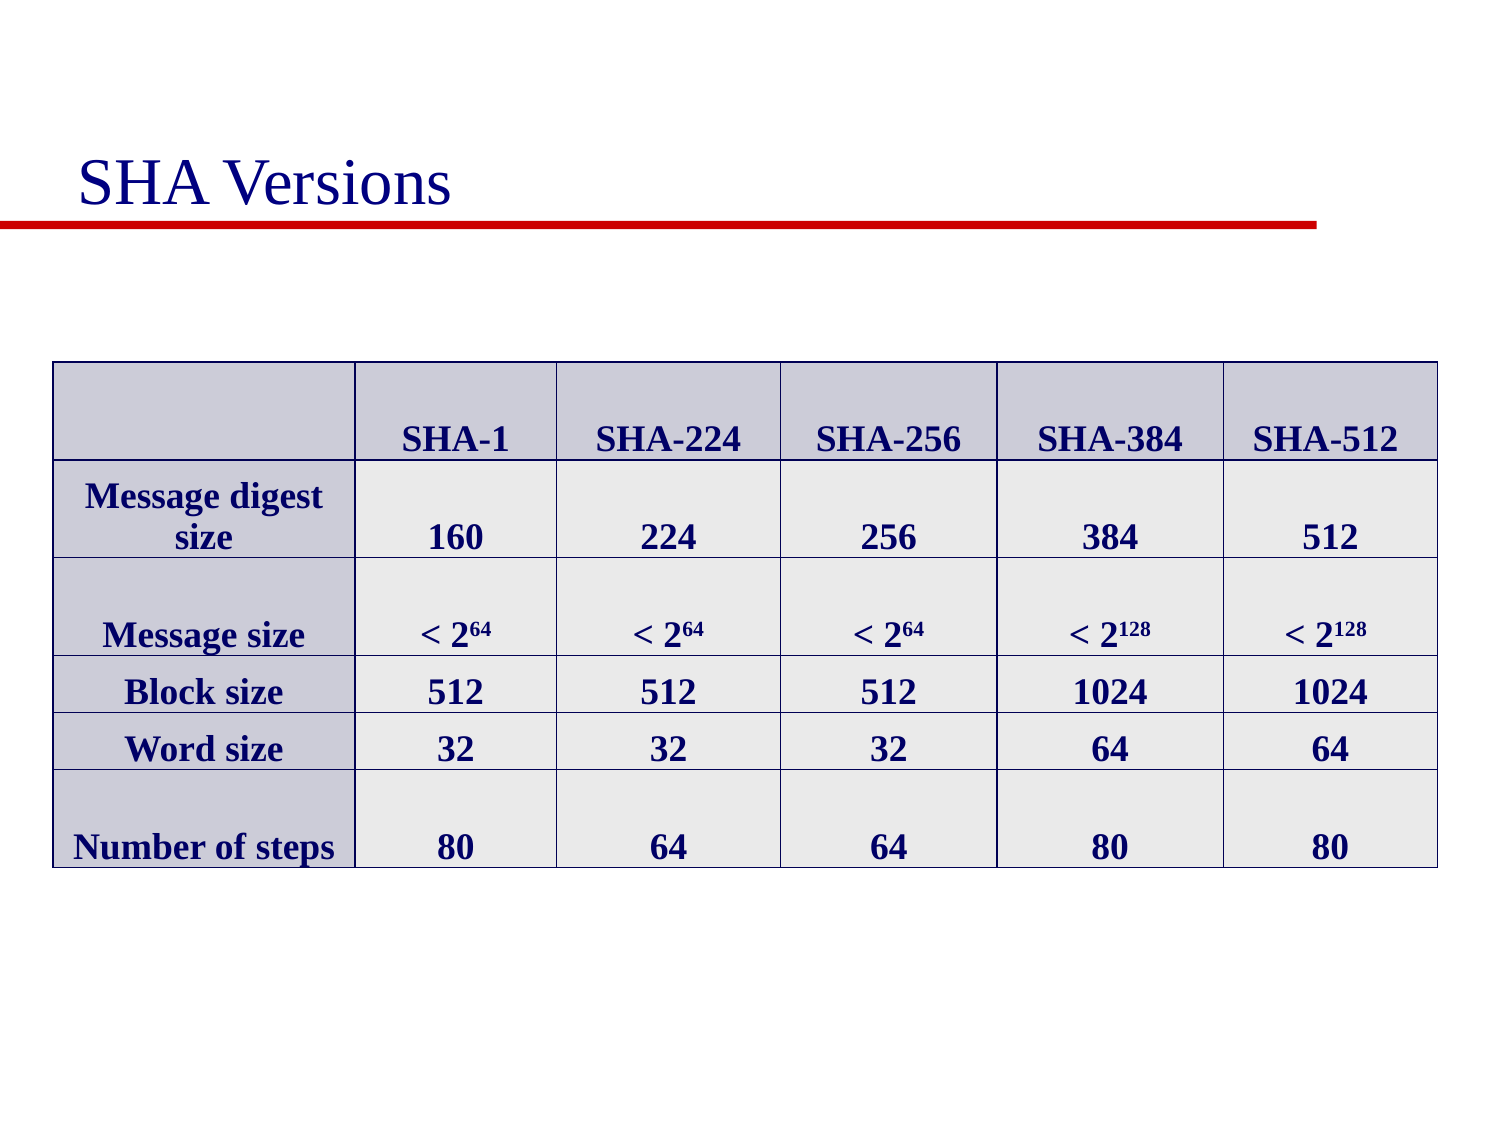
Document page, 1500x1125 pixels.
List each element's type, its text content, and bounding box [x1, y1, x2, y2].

table_cell < 2128 [998, 558, 1223, 655]
table_header SHA-1 [356, 363, 556, 459]
table_cell 160 [356, 461, 556, 557]
table_cell < 264 [781, 558, 996, 655]
table_cell 64 [781, 770, 996, 867]
table_cell 384 [998, 461, 1223, 557]
table_cell Number of steps [54, 770, 354, 867]
table_cell 512 [781, 656, 996, 712]
title SHA Versions [62, 43, 1338, 226]
table_cell 512 [1224, 461, 1437, 557]
table_cell 64 [998, 713, 1223, 769]
table_cell 64 [557, 770, 780, 867]
table_cell < 264 [356, 558, 556, 655]
table_cell 1024 [998, 656, 1223, 712]
table_cell < 264 [557, 558, 780, 655]
table_cell 256 [781, 461, 996, 557]
table_cell 1024 [1224, 656, 1437, 712]
table_cell 80 [998, 770, 1223, 867]
table_cell 80 [1224, 770, 1437, 867]
table_cell 512 [356, 656, 556, 712]
table_header [54, 363, 354, 459]
table_cell 64 [1224, 713, 1437, 769]
table_cell 224 [557, 461, 780, 557]
table_cell Message digest size [54, 461, 354, 557]
table_header SHA-384 [998, 363, 1223, 459]
table_cell 32 [557, 713, 780, 769]
table_header SHA-512 [1224, 363, 1437, 459]
table_cell 80 [356, 770, 556, 867]
table_cell 32 [781, 713, 996, 769]
table_header SHA-256 [781, 363, 996, 459]
table_cell 32 [356, 713, 556, 769]
table_cell < 2128 [1224, 558, 1437, 655]
table_header SHA-224 [557, 363, 780, 459]
table_cell Word size [54, 713, 354, 769]
table_cell Message size [54, 558, 354, 655]
table_cell Block size [54, 656, 354, 712]
table_cell 512 [557, 656, 780, 712]
